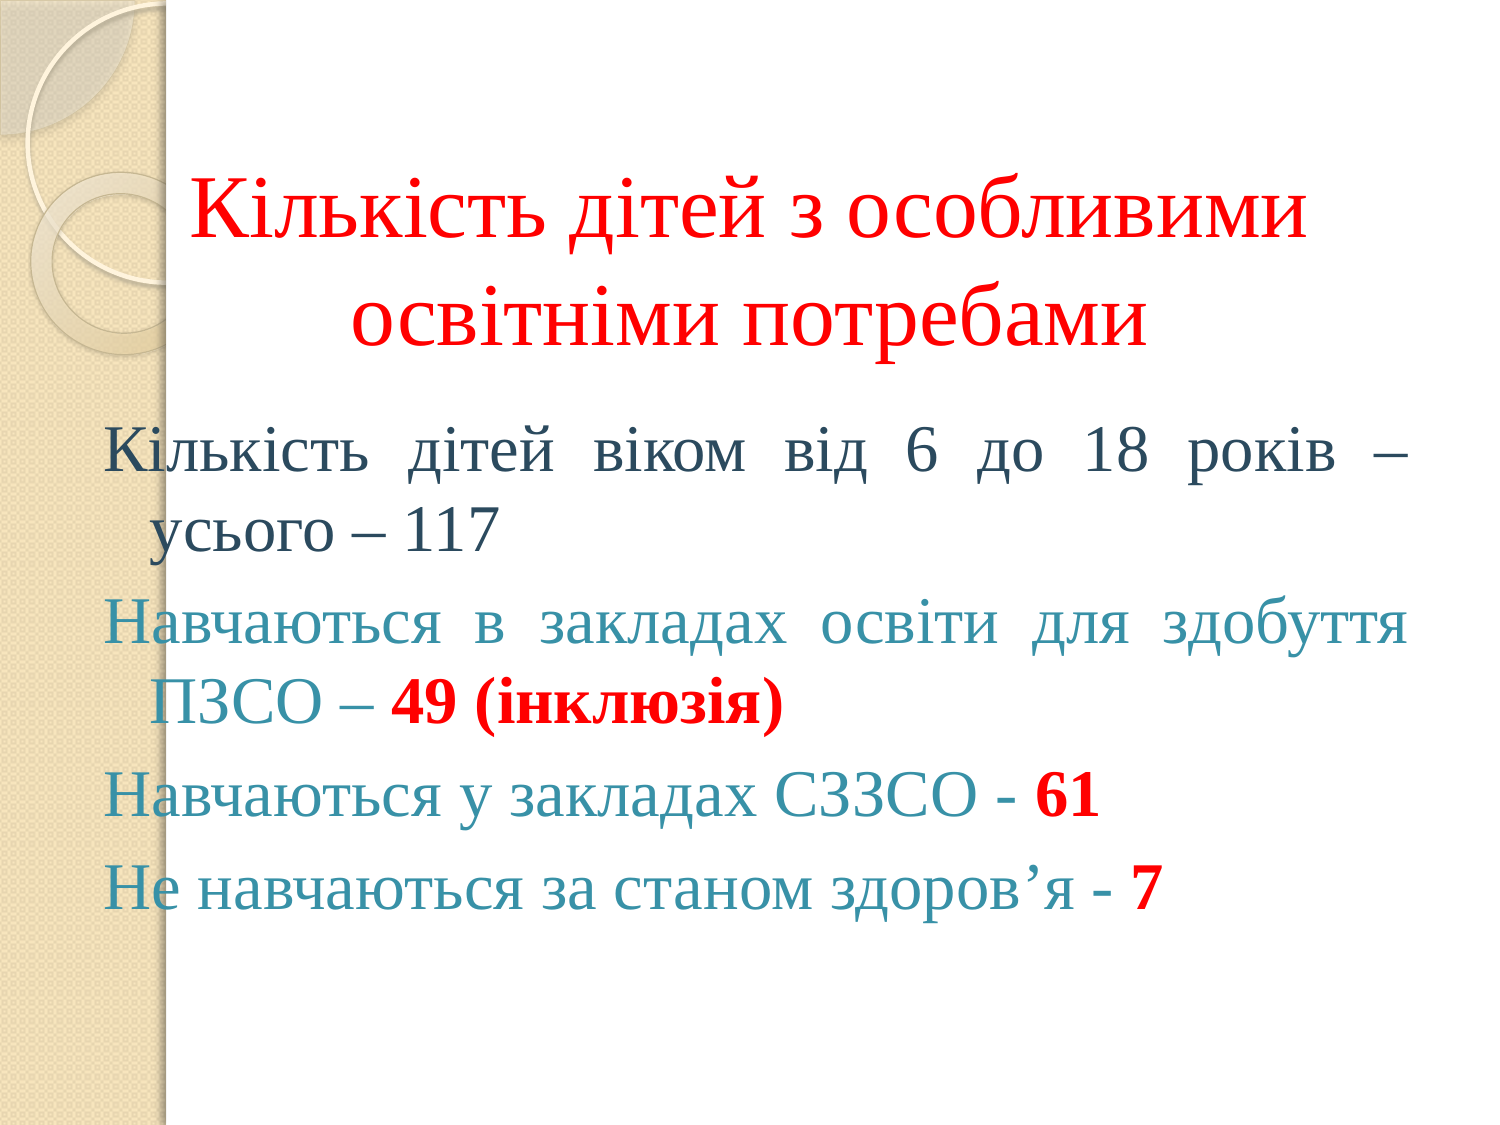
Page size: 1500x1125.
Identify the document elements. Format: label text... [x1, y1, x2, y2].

list Кількість дітей віком від 6 до 18 років – усього – 117 Навчаються в закладах освіти для здобуття ПЗСО – 49 (інклюзія) Навчаються у закладах СЗЗСО - 61 Не навчаються за станом здоров’я - 7 [75, 397, 1425, 1035]
title Кількість дітей з особливими освітніми потребами [75, 113, 1425, 397]
